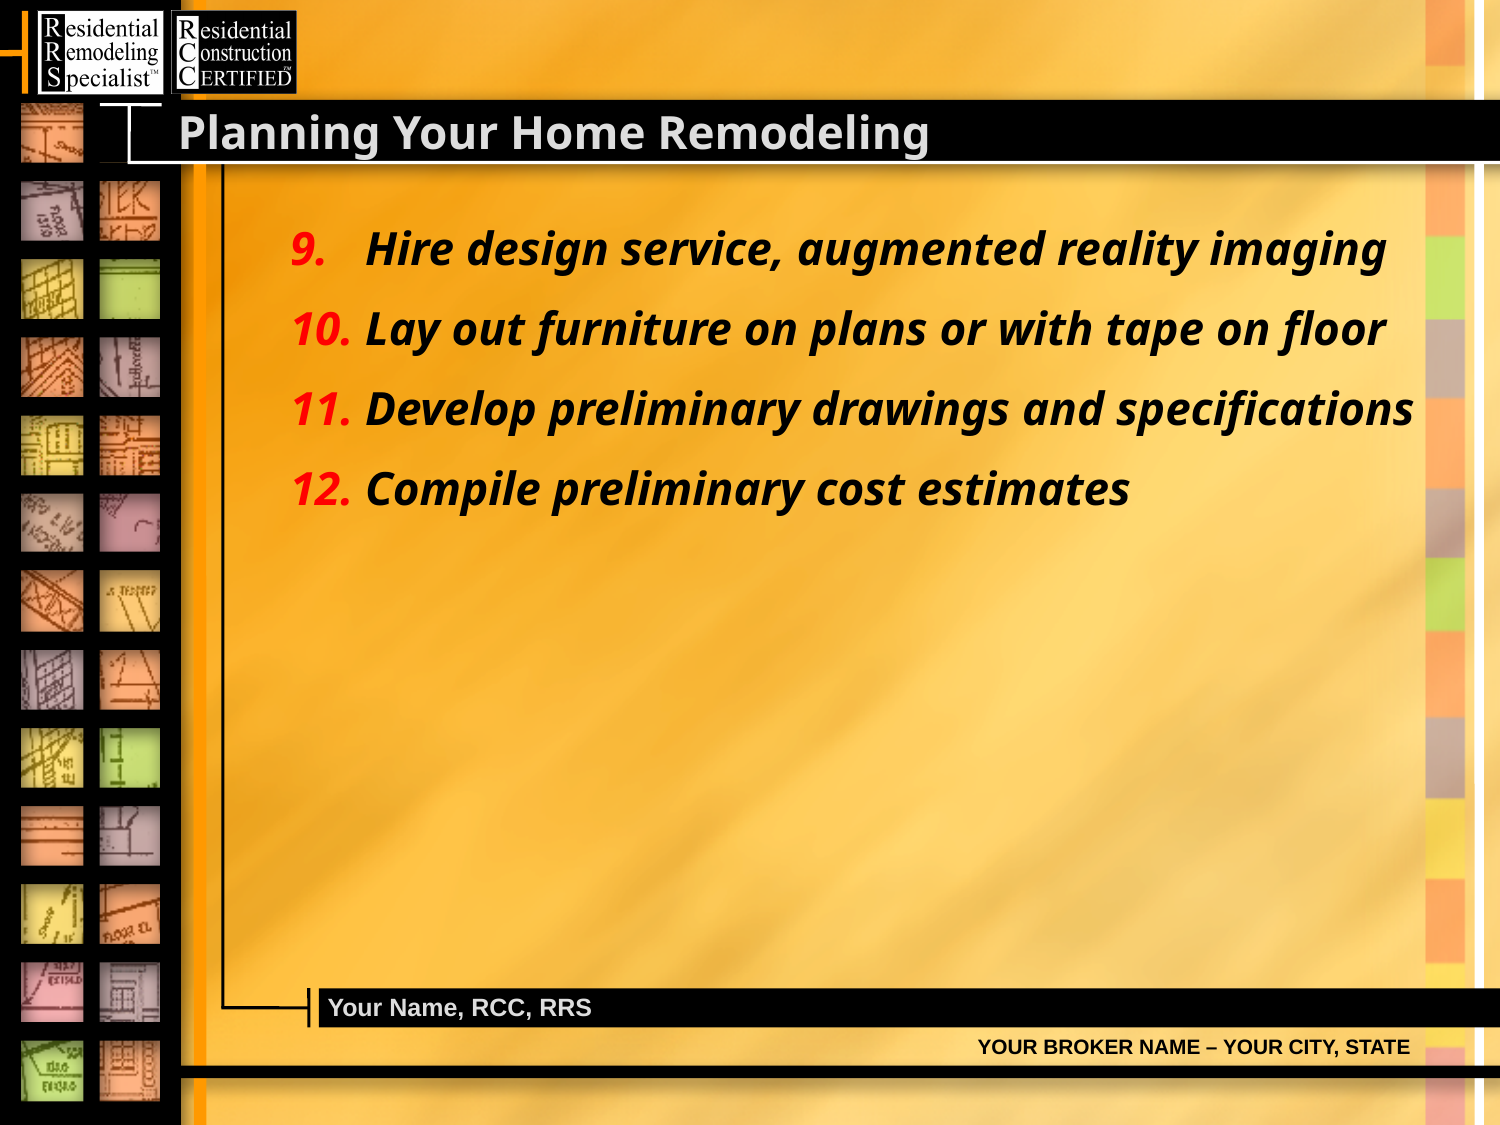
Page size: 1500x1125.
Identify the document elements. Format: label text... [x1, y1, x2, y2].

picture [100, 650, 160, 709]
picture [21, 1041, 83, 1101]
picture [100, 729, 160, 787]
picture [100, 494, 160, 551]
picture [37, 10, 164, 95]
picture [1484, 165, 1500, 988]
picture [100, 807, 160, 865]
picture [21, 650, 83, 709]
picture [21, 494, 83, 551]
picture [207, 1079, 1474, 1125]
picture [21, 260, 83, 319]
picture [100, 885, 160, 943]
picture [100, 1041, 160, 1101]
picture [181, 165, 193, 1065]
picture [181, 1079, 193, 1125]
list Hire design service, augmented reality imaging Lay out furniture on plans or with tape on floor Develop preliminary drawings and specifications Compile preliminary cost estimates [275, 212, 1438, 975]
picture [21, 181, 83, 240]
picture [21, 416, 83, 475]
picture [100, 181, 160, 240]
title Planning Your Home Remodeling [162, 99, 1500, 163]
footer Your Name, RCC, RRS [312, 984, 1413, 1025]
picture [1484, 1079, 1500, 1125]
picture [21, 338, 83, 397]
picture [100, 963, 160, 1022]
picture [21, 807, 83, 865]
picture [100, 260, 160, 319]
picture [1484, 0, 1500, 99]
picture [100, 416, 160, 475]
picture [100, 571, 160, 631]
picture [1484, 1028, 1500, 1065]
picture [100, 338, 160, 397]
picture [21, 885, 83, 943]
picture [21, 963, 83, 1022]
picture [21, 729, 83, 787]
picture [207, 165, 1474, 1065]
picture [21, 571, 83, 631]
picture [21, 103, 83, 162]
picture [171, 0, 1474, 99]
